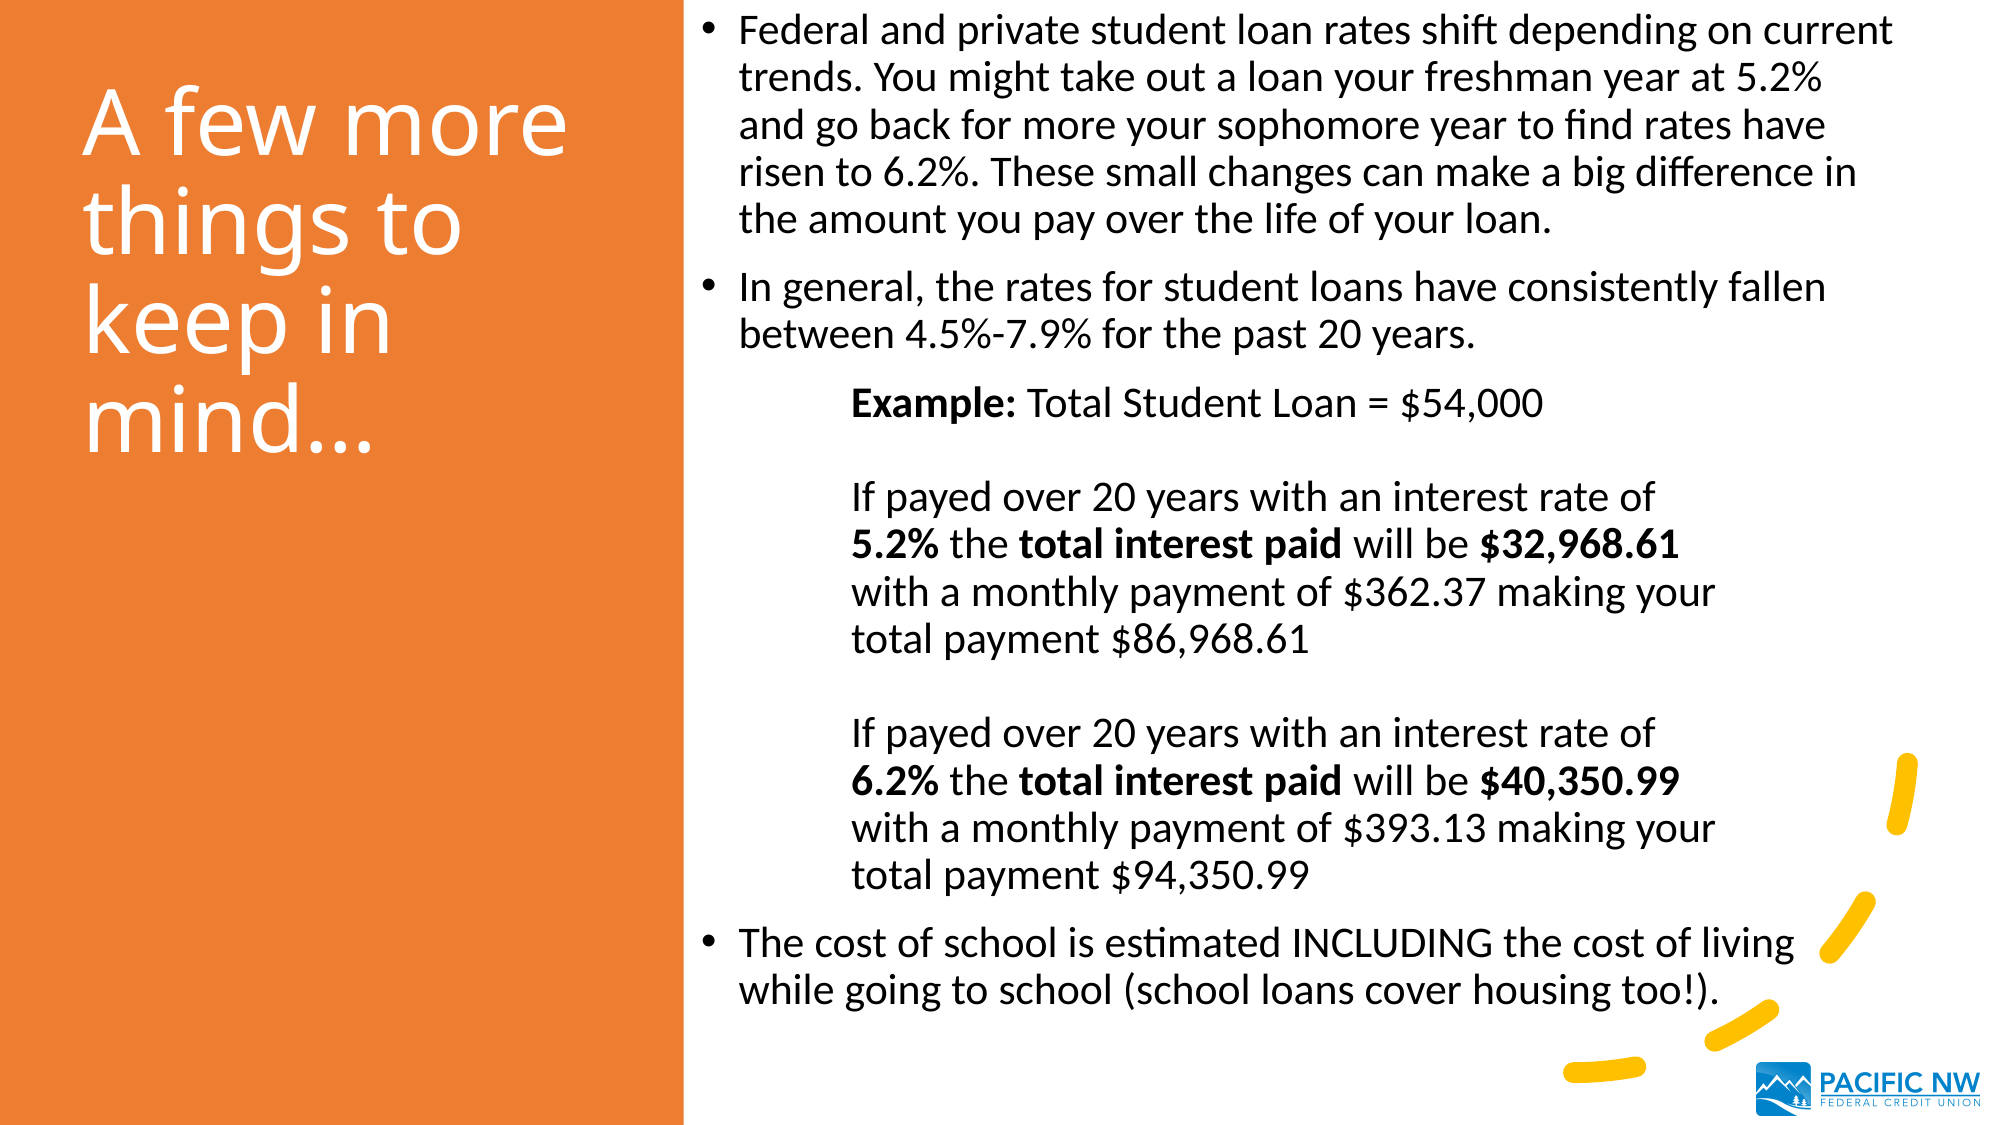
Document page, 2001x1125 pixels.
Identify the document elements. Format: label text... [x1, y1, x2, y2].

title A few more things to keep in mind… [67, 41, 592, 507]
list Federal and private student loan rates shift depending on current trends. You might take out a loan your freshman year at 5.2% and go back for more your sophomore year to find rates have risen to 6.2%. These small changes can make a big difference in the amount you pay over the life of your loan. In general, the rates for student loans have consistently fallen between 4.5%-7.9% for the past 20 years. Example: Total Student Loan = $54,000 If payed over 20 years with an interest rate of 5.2% the total interest paid will be $32,968.61 with a monthly payment of $362.37 making your total payment $86,968.61 If payed over 20 years with an interest rate of 6.2% the total interest paid will be $40,350.99 with a monthly payment of $393.13 making your total payment $94,350.99 The cost of school is estimated INCLUDING the cost of living while going to school (school loans cover housing too!). [686, 0, 1911, 1073]
picture [1756, 1062, 1980, 1116]
text_box [685, 0, 2000, 1125]
text_box [0, 0, 685, 1125]
